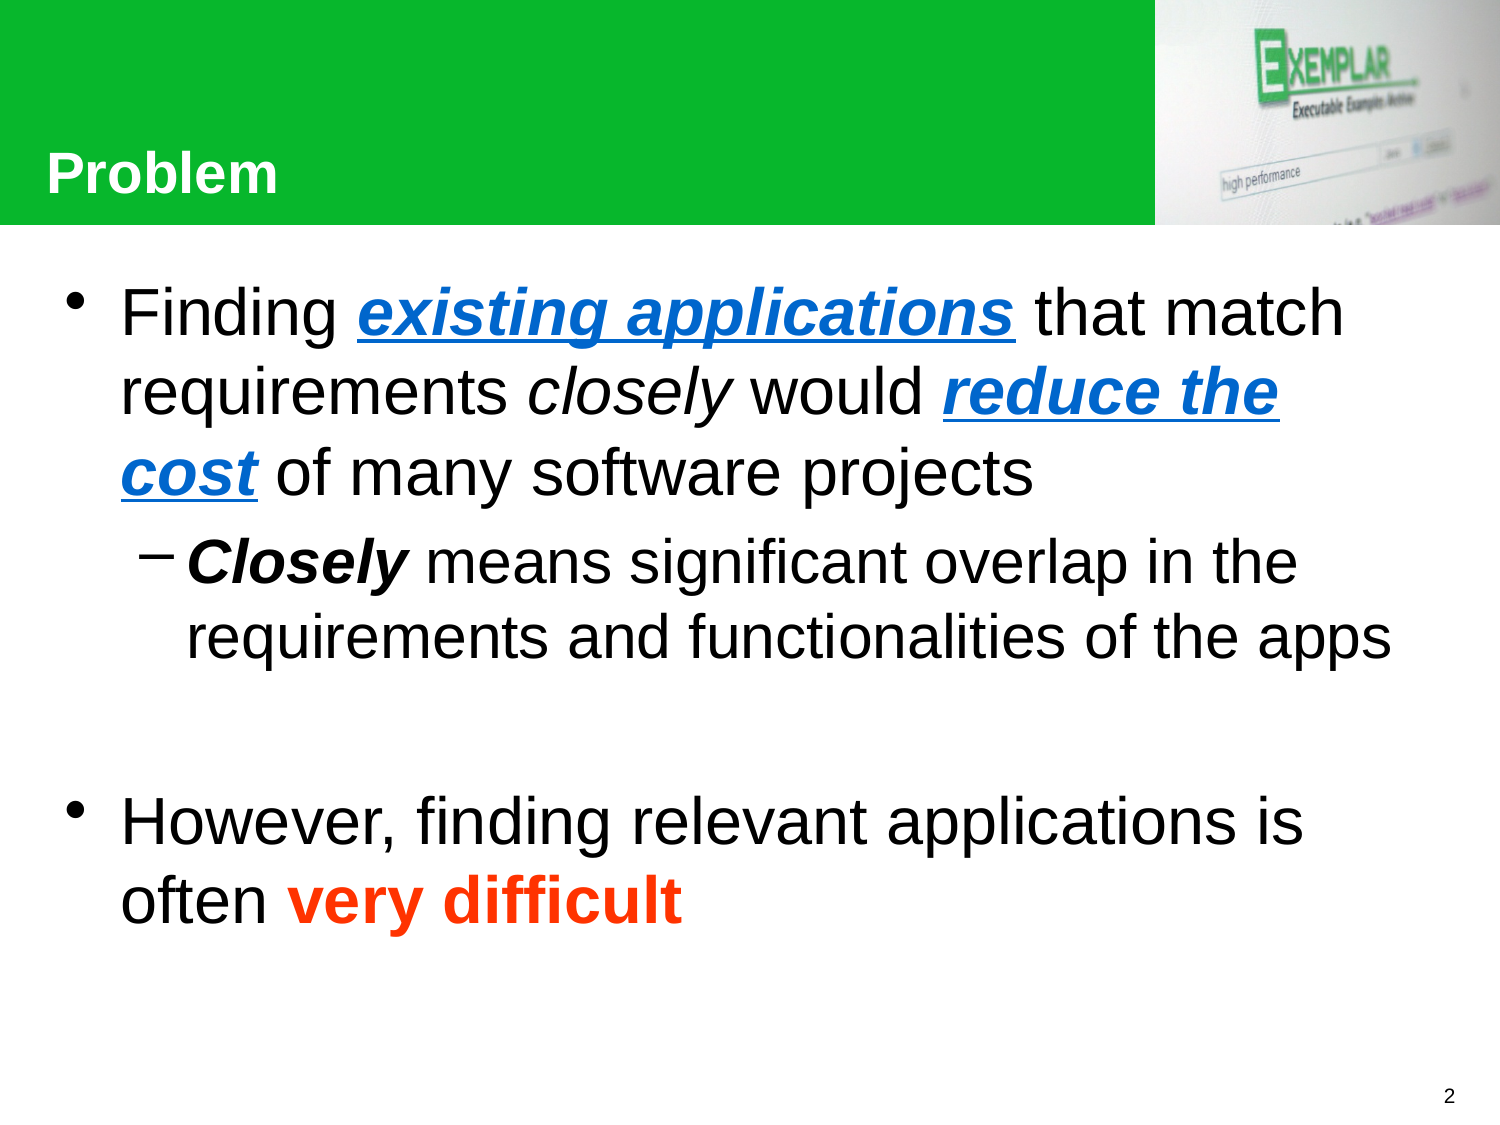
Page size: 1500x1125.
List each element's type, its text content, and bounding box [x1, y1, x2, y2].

picture [1155, 0, 1500, 225]
slide_number 2 [1191, 1070, 1471, 1116]
title Problem [30, 39, 1122, 213]
list Finding existing applications that match requirements closely would reduce the cost of many software projects Closely means significant overlap in the requirements and functionalities of the apps However, finding relevant applications is often very difficult [48, 260, 1442, 986]
